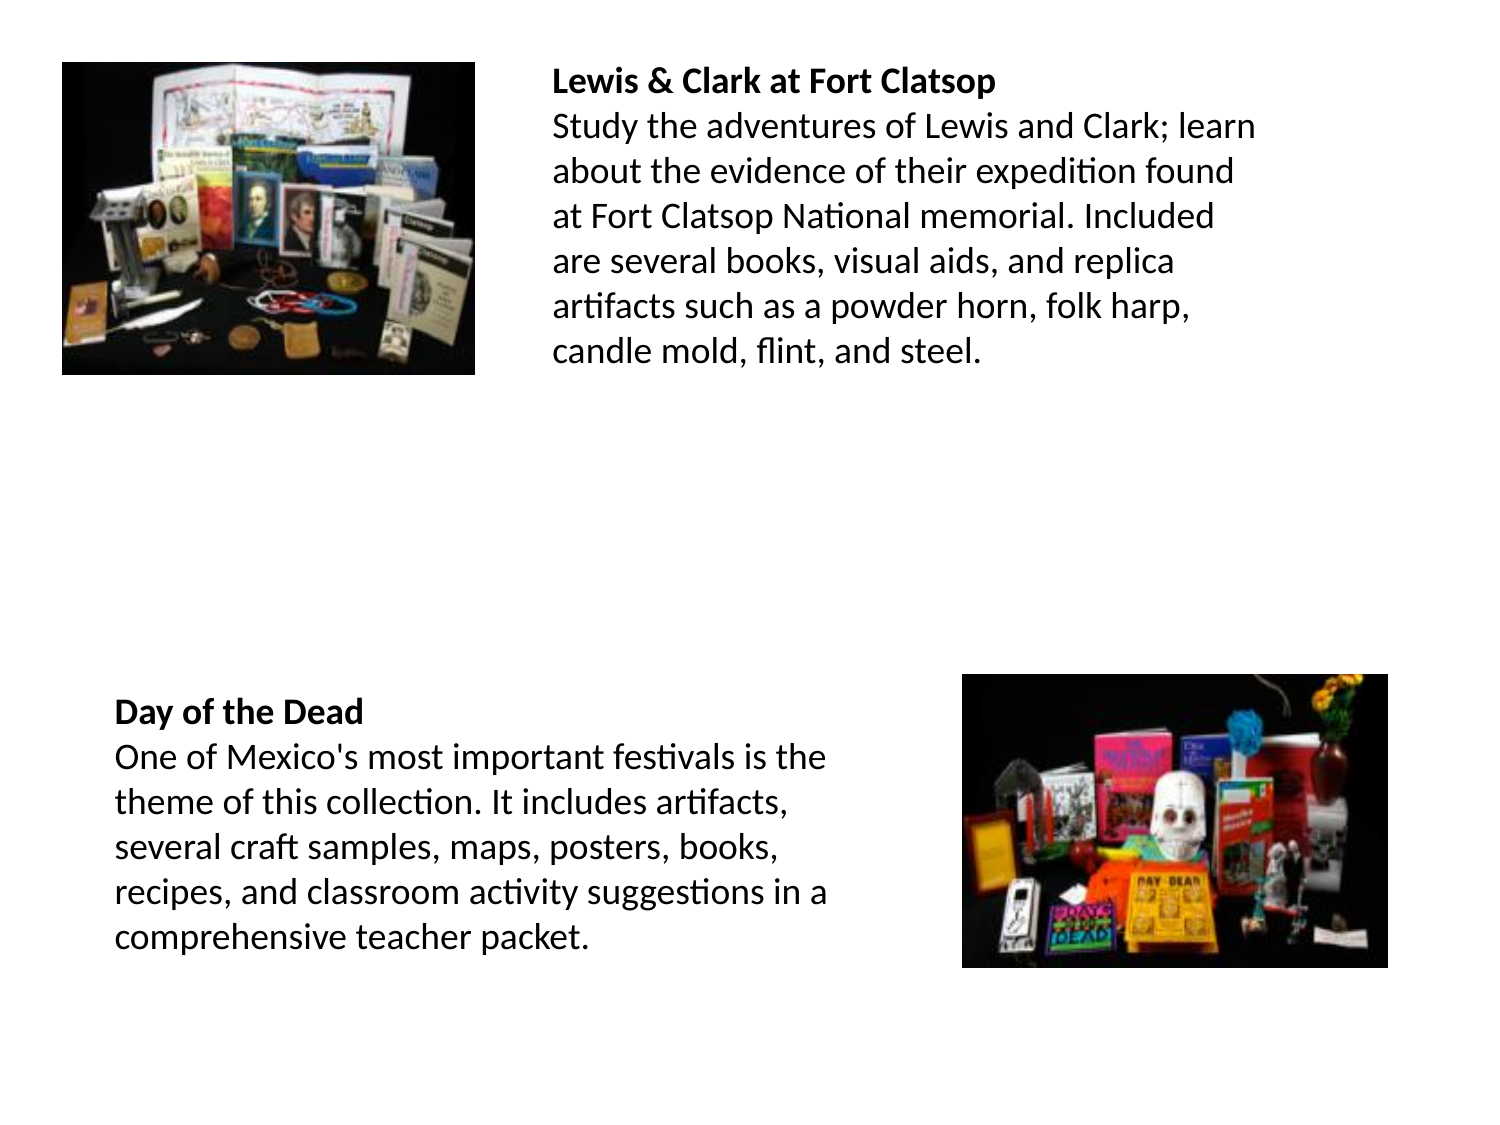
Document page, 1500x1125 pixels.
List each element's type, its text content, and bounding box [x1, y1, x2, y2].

picture [962, 674, 1388, 968]
text_box Lewis & Clark at Fort Clatsop Study the adventures of Lewis and Clark; learn about the evidence of their expedition found at Fort Clatsop National memorial. Included are several books, visual aids, and replica artifacts such as a powder horn, folk harp, candle mold, flint, and steel. [537, 48, 1288, 379]
picture [62, 62, 476, 376]
text_box Day of the Dead One of Mexico's most important festivals is the theme of this collection. It includes artifacts, several craft samples, maps, posters, books, recipes, and classroom activity suggestions in a comprehensive teacher packet. [99, 679, 850, 965]
